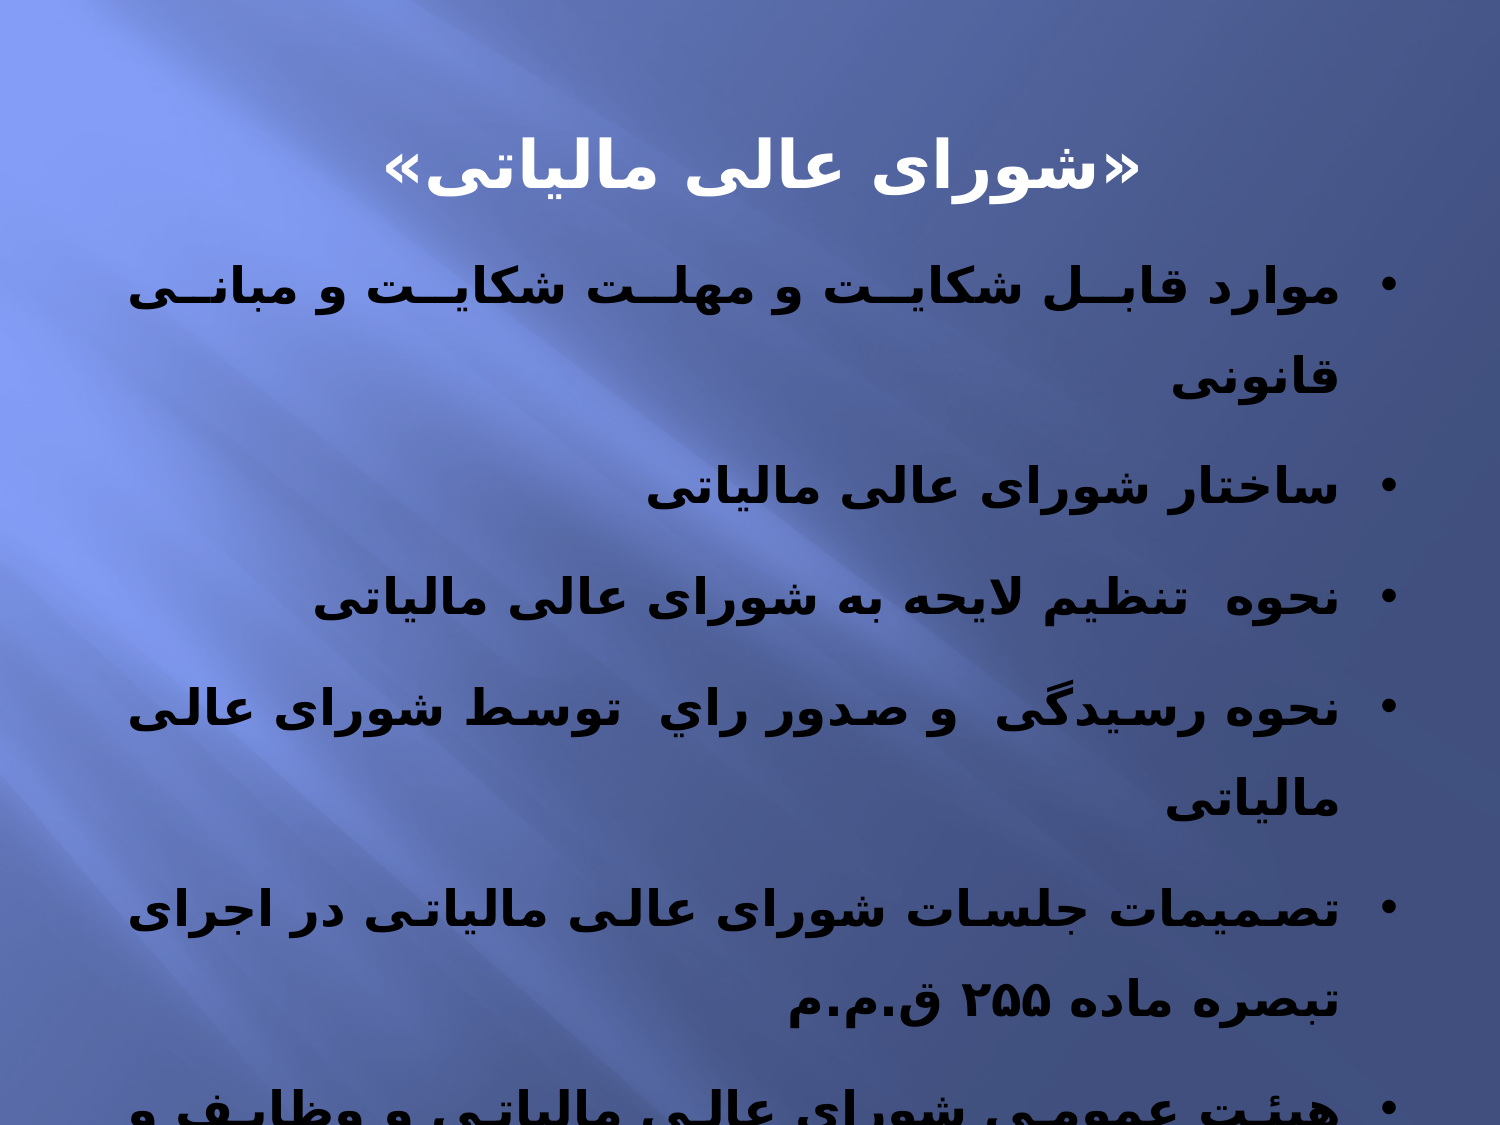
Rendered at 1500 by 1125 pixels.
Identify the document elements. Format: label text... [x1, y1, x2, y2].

text_box «شورای عالی مالیاتی» موارد قابل شکایت و مهلت شکایت و مبانی قانونی ساختار شورای عالی مالیاتی نحوه تنظیم لایحه به شورای عالی مالیاتی نحوه رسیدگی و صدور راي توسط شورای عالی مالیاتی تصمیمات جلسات شورای عالی مالیاتی در اجرای تبصره ماده ۲۵۵ ق.م.م هیئت عمومی شورای عالی مالیاتی و وظایف و اختیارات [112, 75, 1413, 1125]
